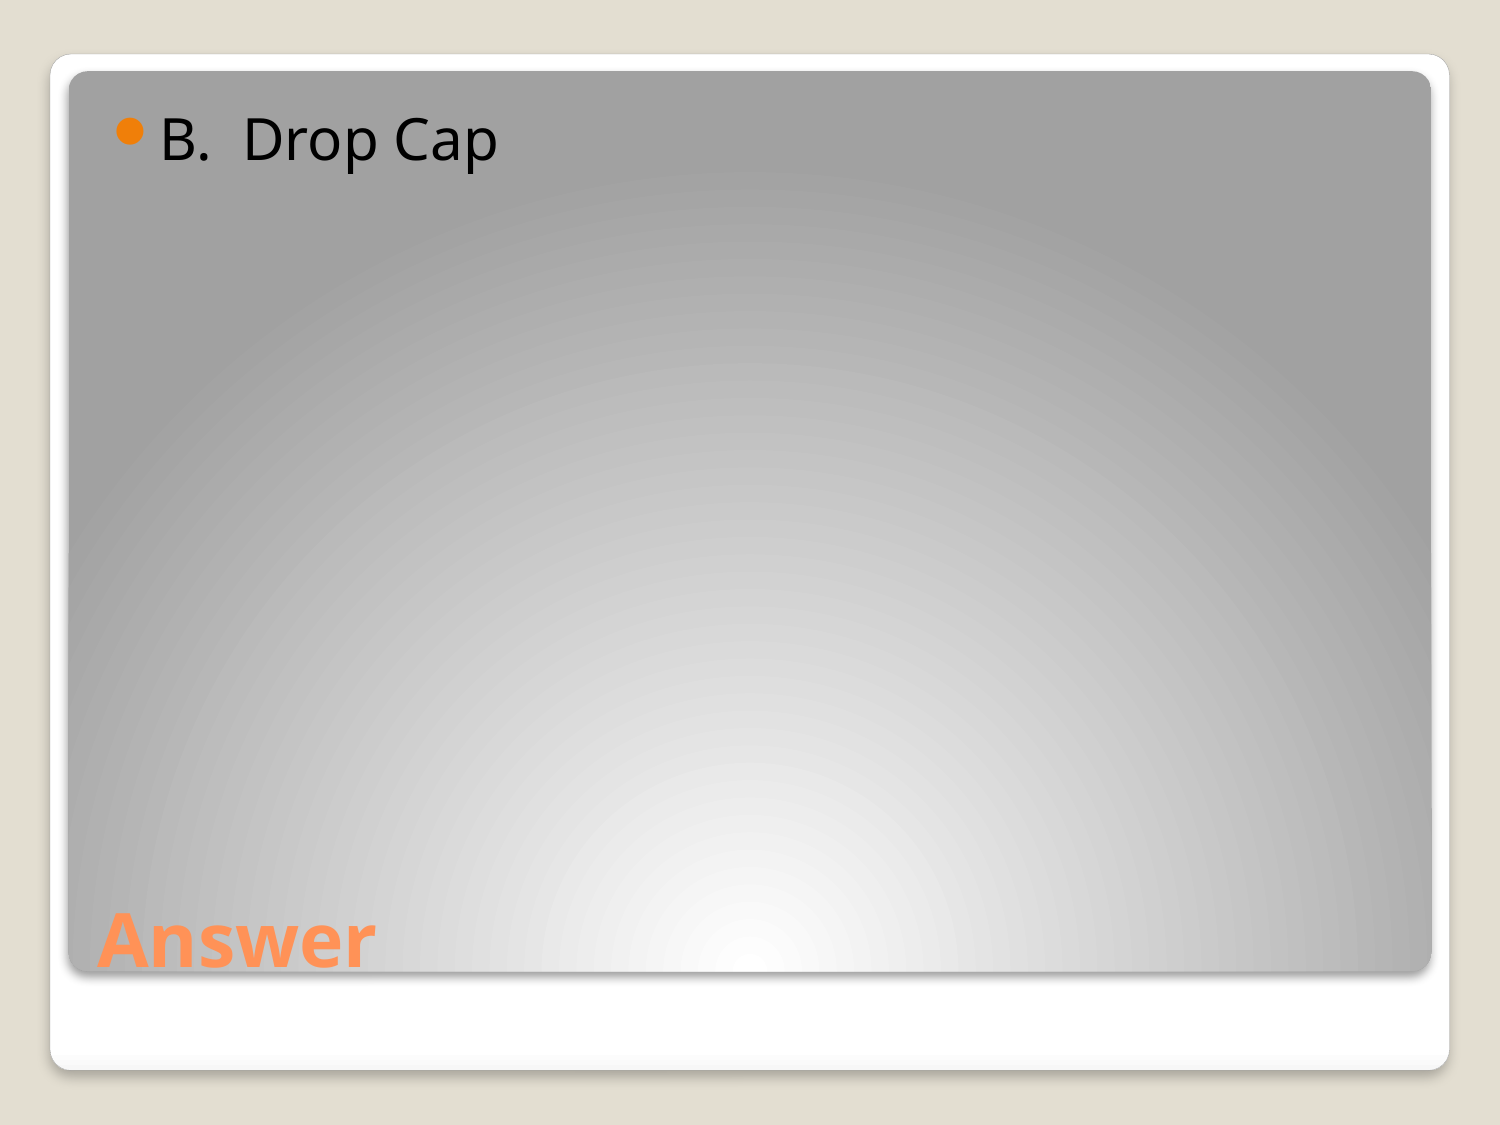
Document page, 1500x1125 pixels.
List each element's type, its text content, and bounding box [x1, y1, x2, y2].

title Answer [82, 817, 1425, 990]
list B. Drop Cap [82, 86, 1425, 774]
